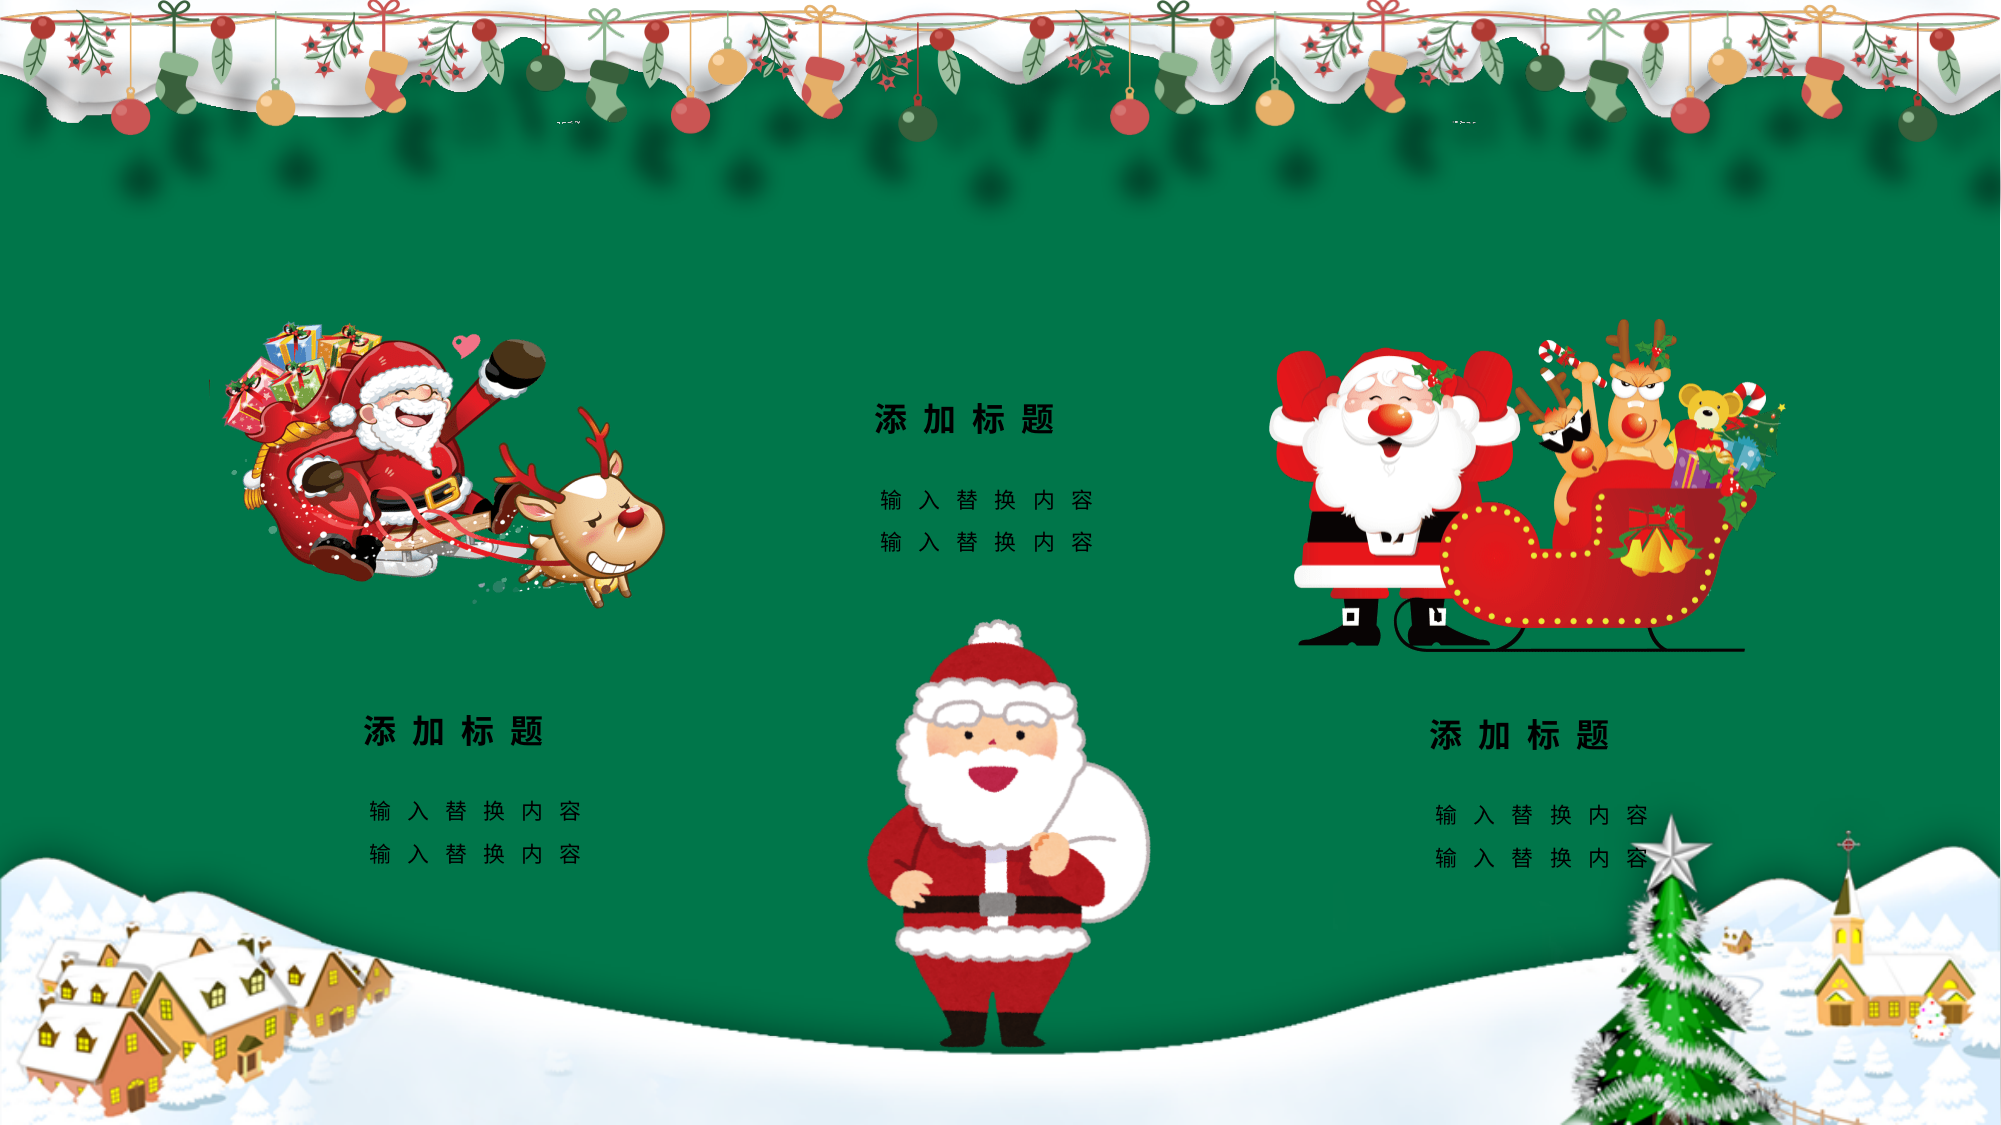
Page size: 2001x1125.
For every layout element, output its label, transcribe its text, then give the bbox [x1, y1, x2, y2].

picture [1269, 319, 1786, 652]
text_box 输入替换内容 输入替换内容 [1208, 794, 1876, 879]
text_box 添加标题 [1414, 706, 1759, 761]
picture [209, 289, 693, 633]
picture [0, 0, 2000, 211]
text_box 输入替换内容 输入替换内容 [693, 478, 1269, 563]
text_box 输入替换内容 输入替换内容 [142, 790, 809, 875]
text_box 添加标题 [859, 391, 1204, 446]
text_box 添加标题 [348, 703, 693, 758]
picture [0, 613, 2000, 1125]
